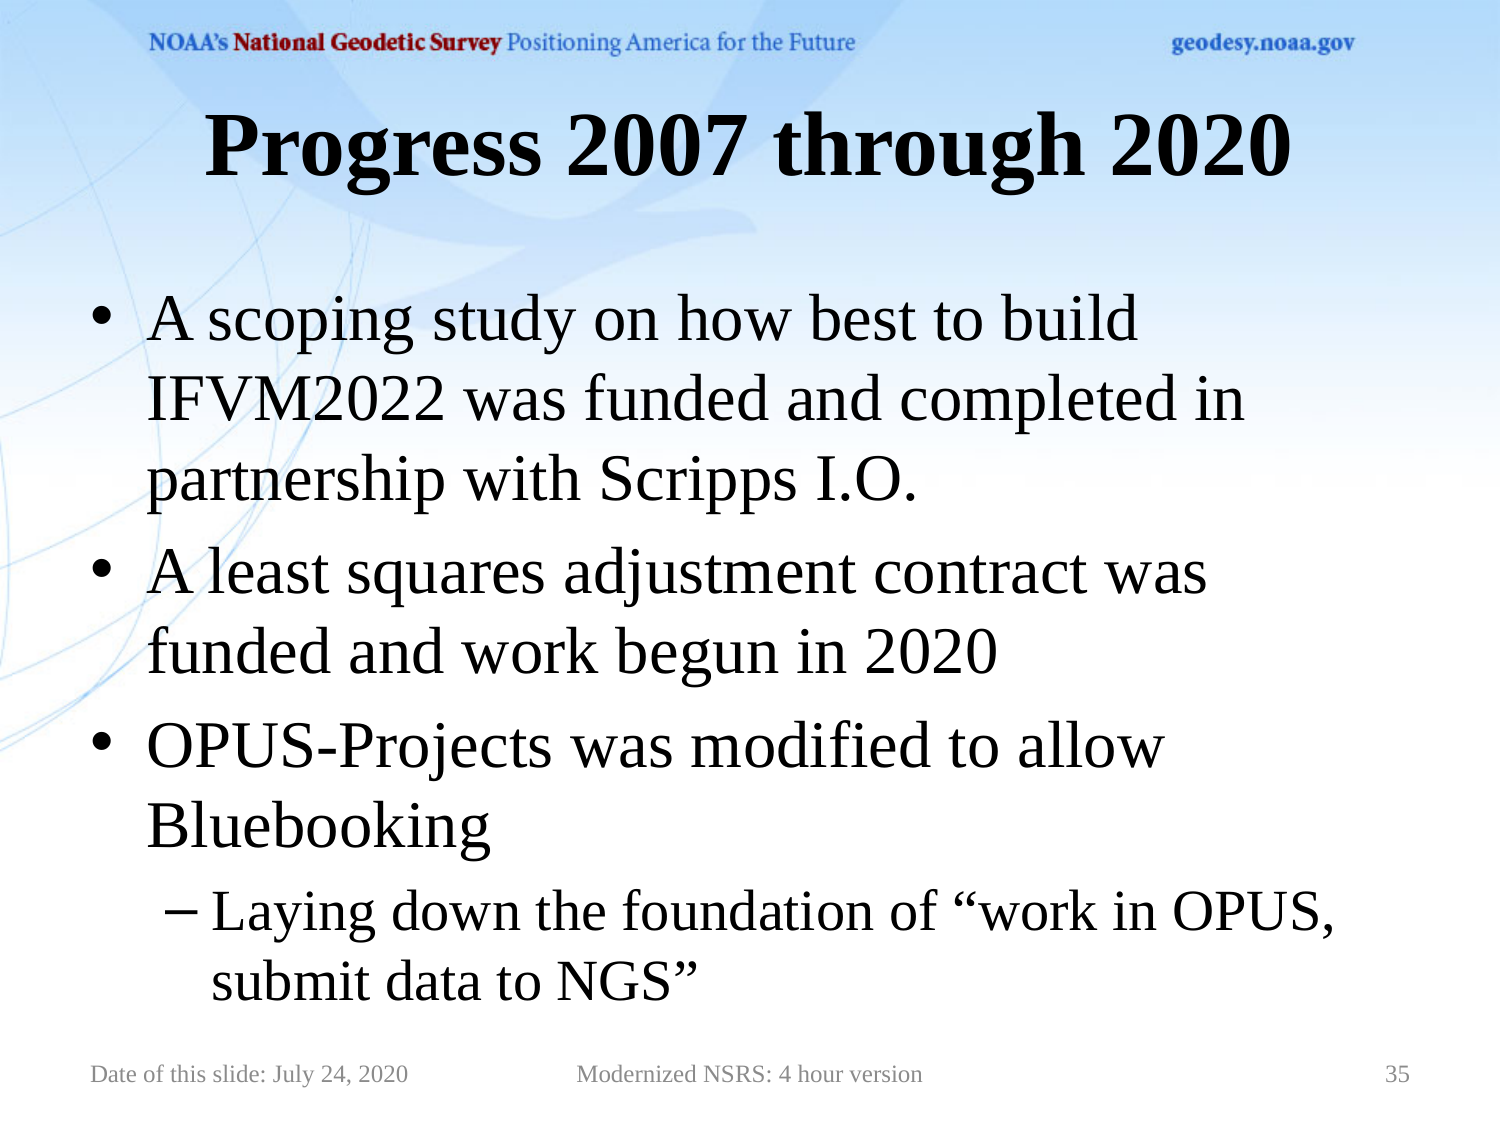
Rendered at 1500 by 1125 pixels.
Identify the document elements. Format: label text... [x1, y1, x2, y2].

picture [0, 0, 1500, 1125]
slide_number 35 [1074, 1042, 1425, 1103]
list A scoping study on how best to build IFVM2022 was funded and completed in partnership with Scripps I.O. A least squares adjustment contract was funded and work begun in 2020 OPUS-Projects was modified to allow Bluebooking Laying down the foundation of “work in OPUS, submit data to NGS” [75, 266, 1425, 1009]
footer Modernized NSRS: 4 hour version [512, 1042, 988, 1103]
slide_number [75, 1042, 425, 1103]
title Progress 2007 through 2020 [75, 45, 1425, 233]
